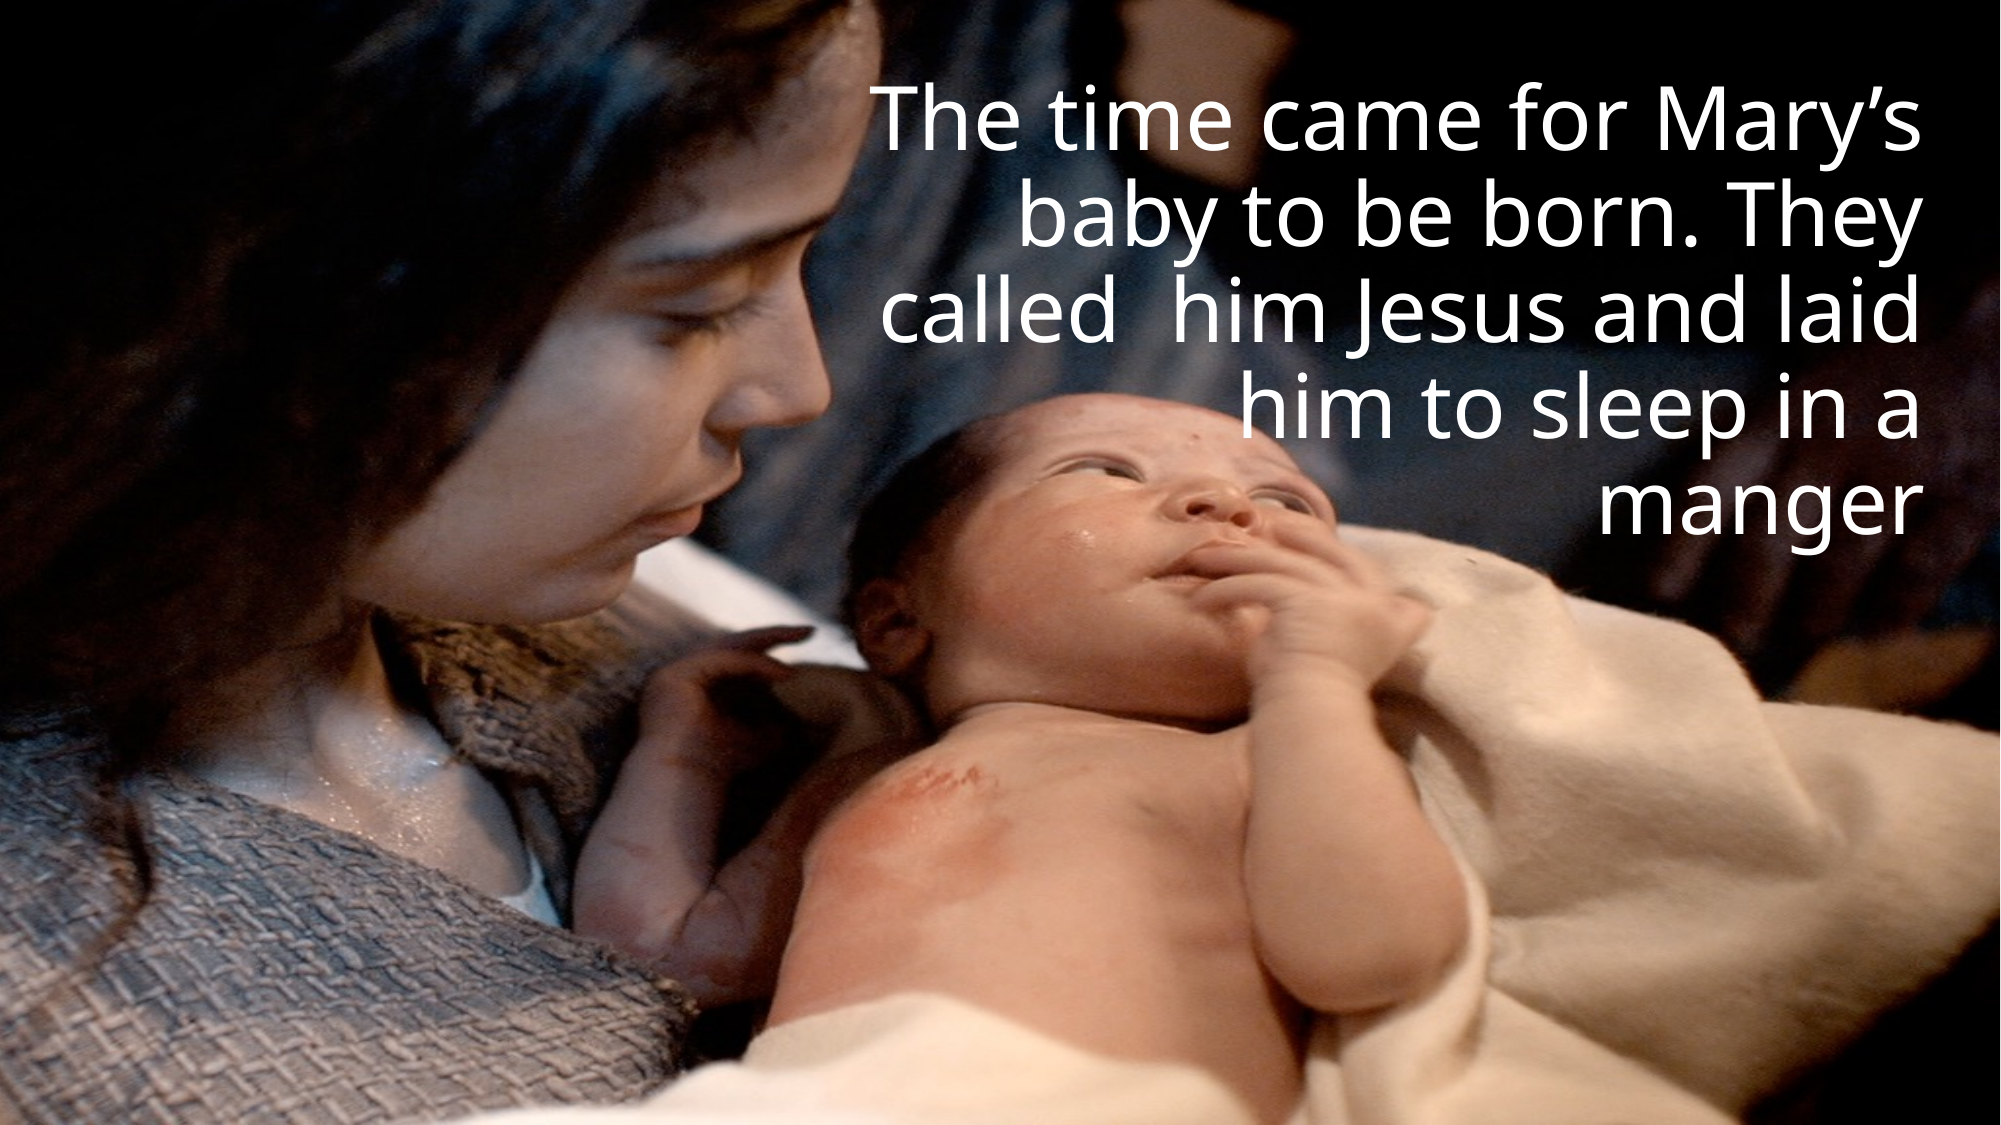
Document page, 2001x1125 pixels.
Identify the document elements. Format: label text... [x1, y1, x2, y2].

picture [0, 0, 2001, 1125]
title The time came for Mary’s baby to be born. They called him Jesus and laid him to sleep in a manger [846, 21, 1941, 607]
